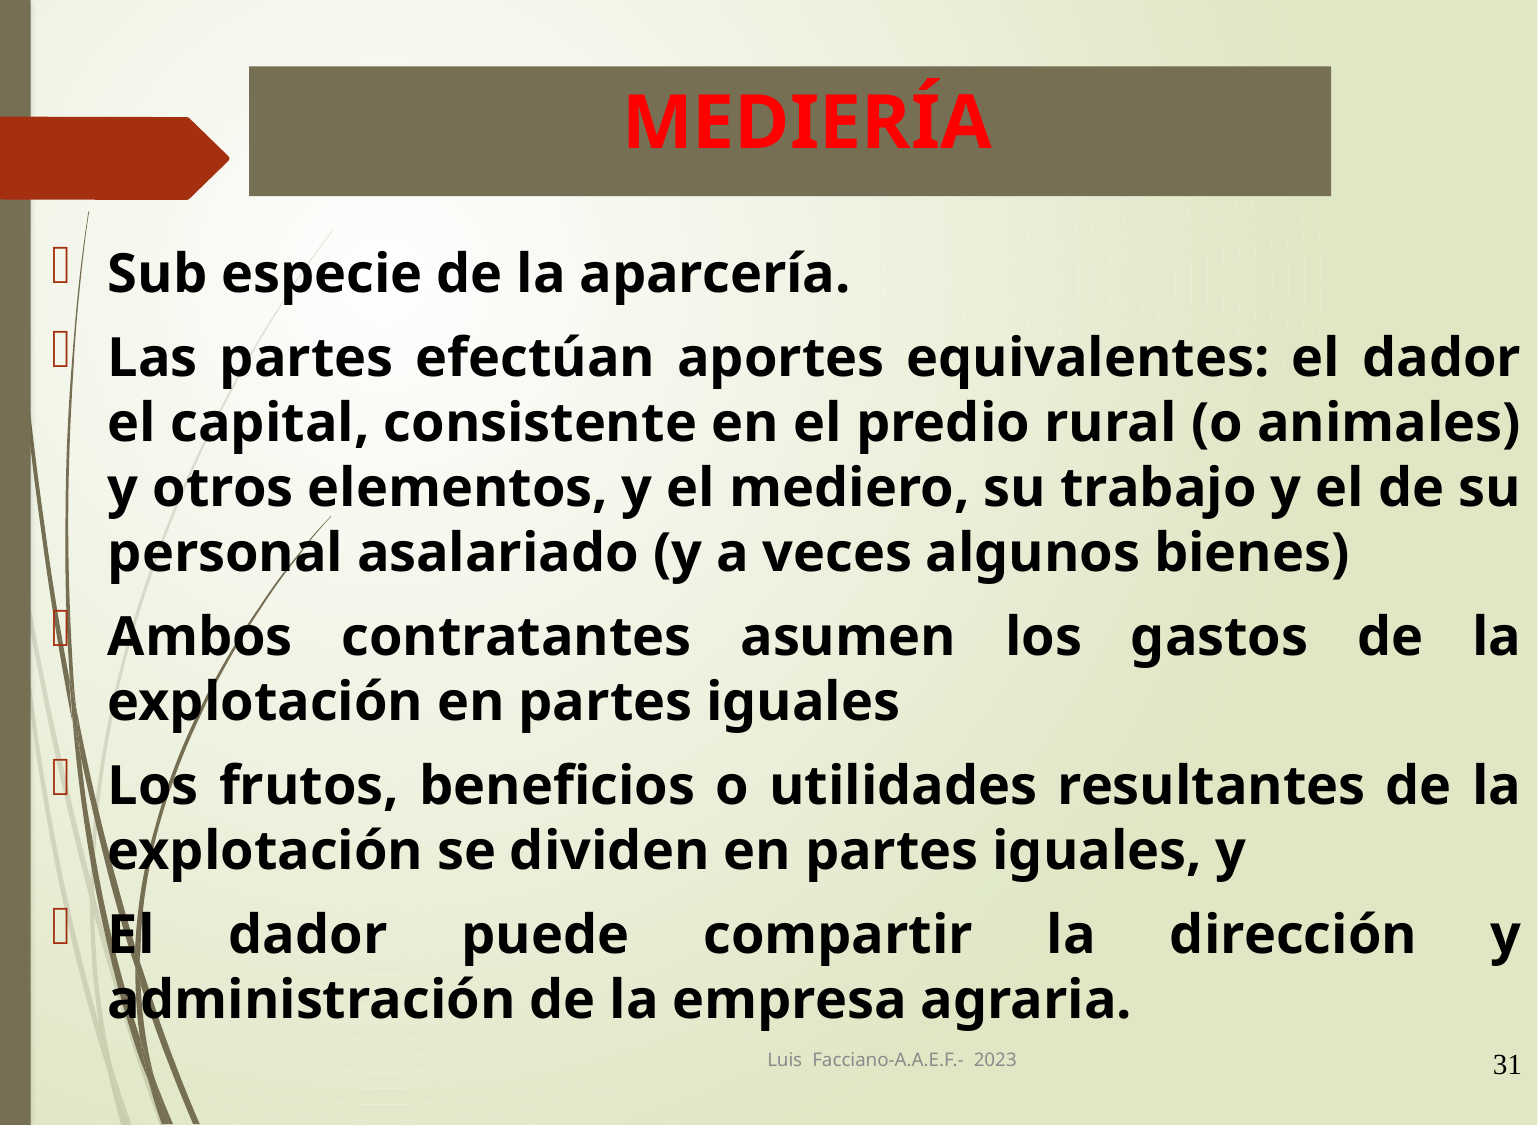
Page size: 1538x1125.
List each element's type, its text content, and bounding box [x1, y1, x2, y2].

list Sub especie de la aparcería. Las partes efectúan aportes equivalentes: el dador el capital, consistente en el predio rural (o animales) y otros elementos, y el mediero, su trabajo y el de su personal asalariado (y a veces algunos bienes) Ambos contratantes asumen los gastos de la explotación en partes iguales Los frutos, beneficios o utilidades resultantes de la explotación se dividen en partes iguales, y El dador puede compartir la dirección y administración de la empresa agraria. [36, 230, 1538, 1050]
slide_number 31 [1447, 1050, 1538, 1075]
footer Luis Facciano-A.A.E.F.- 2023 [752, 1050, 1538, 1094]
title MEDIERÍA [249, 66, 1332, 197]
